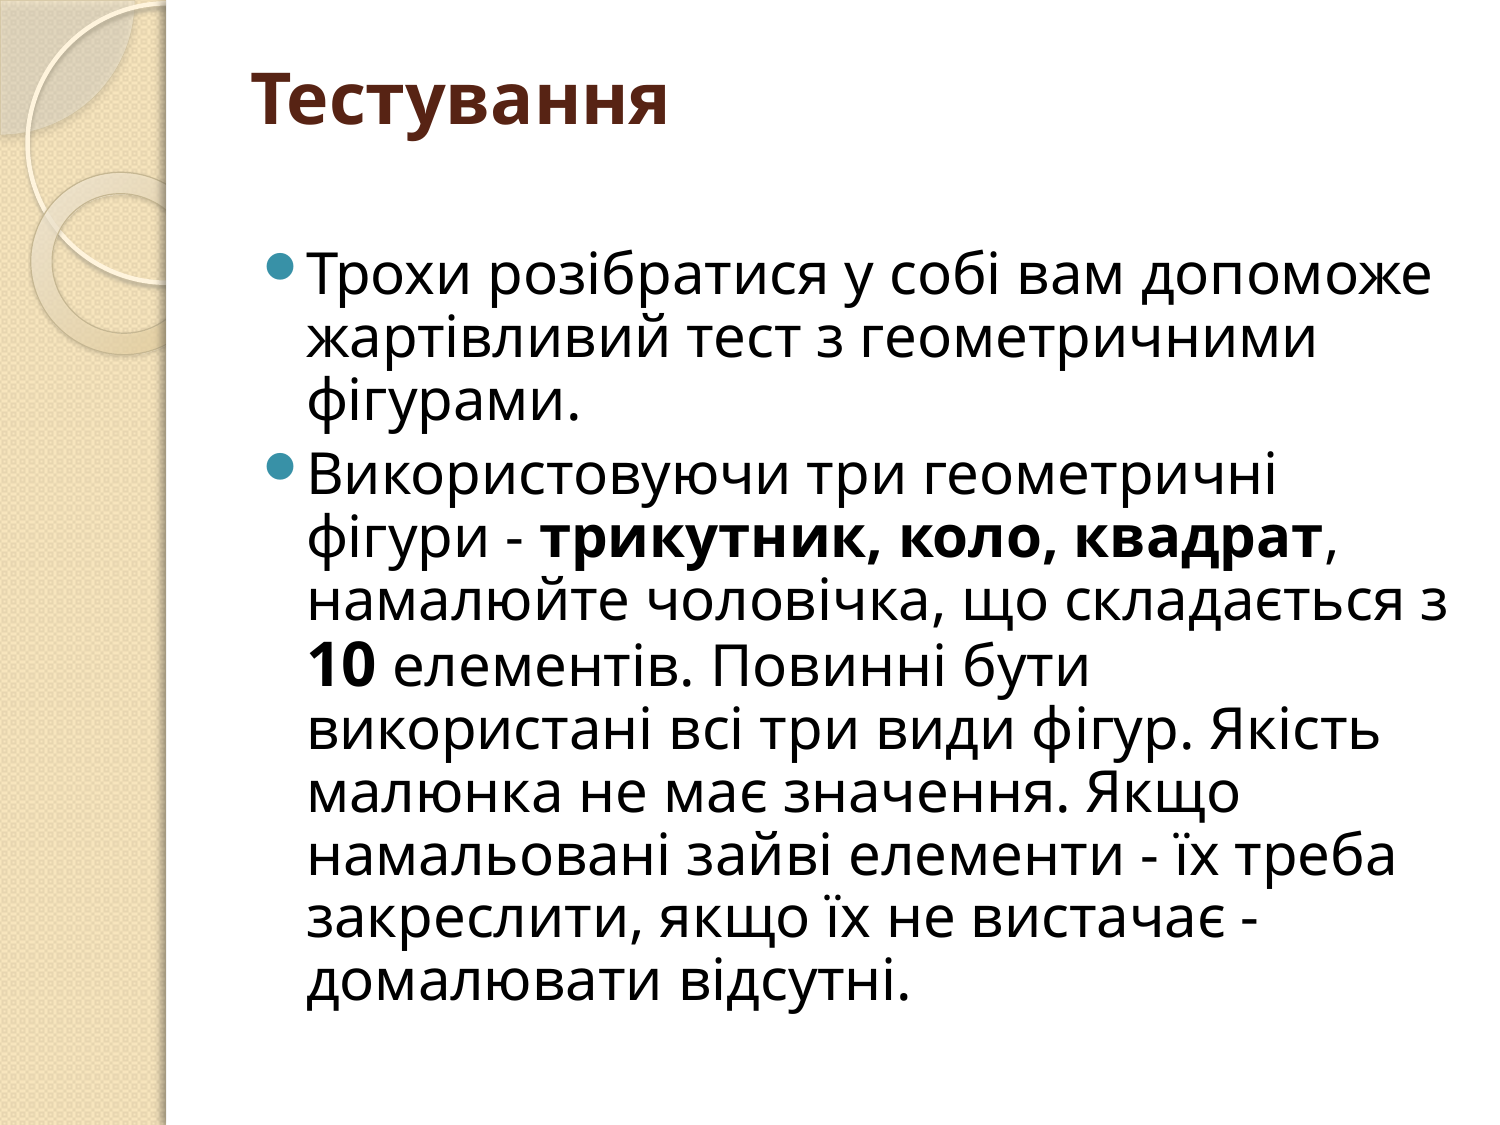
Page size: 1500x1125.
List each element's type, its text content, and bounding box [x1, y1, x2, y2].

list Трохи розібратися у собі вам допоможе жартівливий тест з геометричними фігурами. Використовуючи три геометричні фігури - трикутник, коло, квадрат, намалюйте чоловічка, що складається з 10 елементів. Повинні бути використані всі три види фігур. Якість малюнка не має значення. Якщо намальовані зайві елементи - їх треба закреслити, якщо їх не вистачає - домалювати відсутні. [235, 237, 1466, 1026]
title Тестування [235, 45, 1466, 233]
